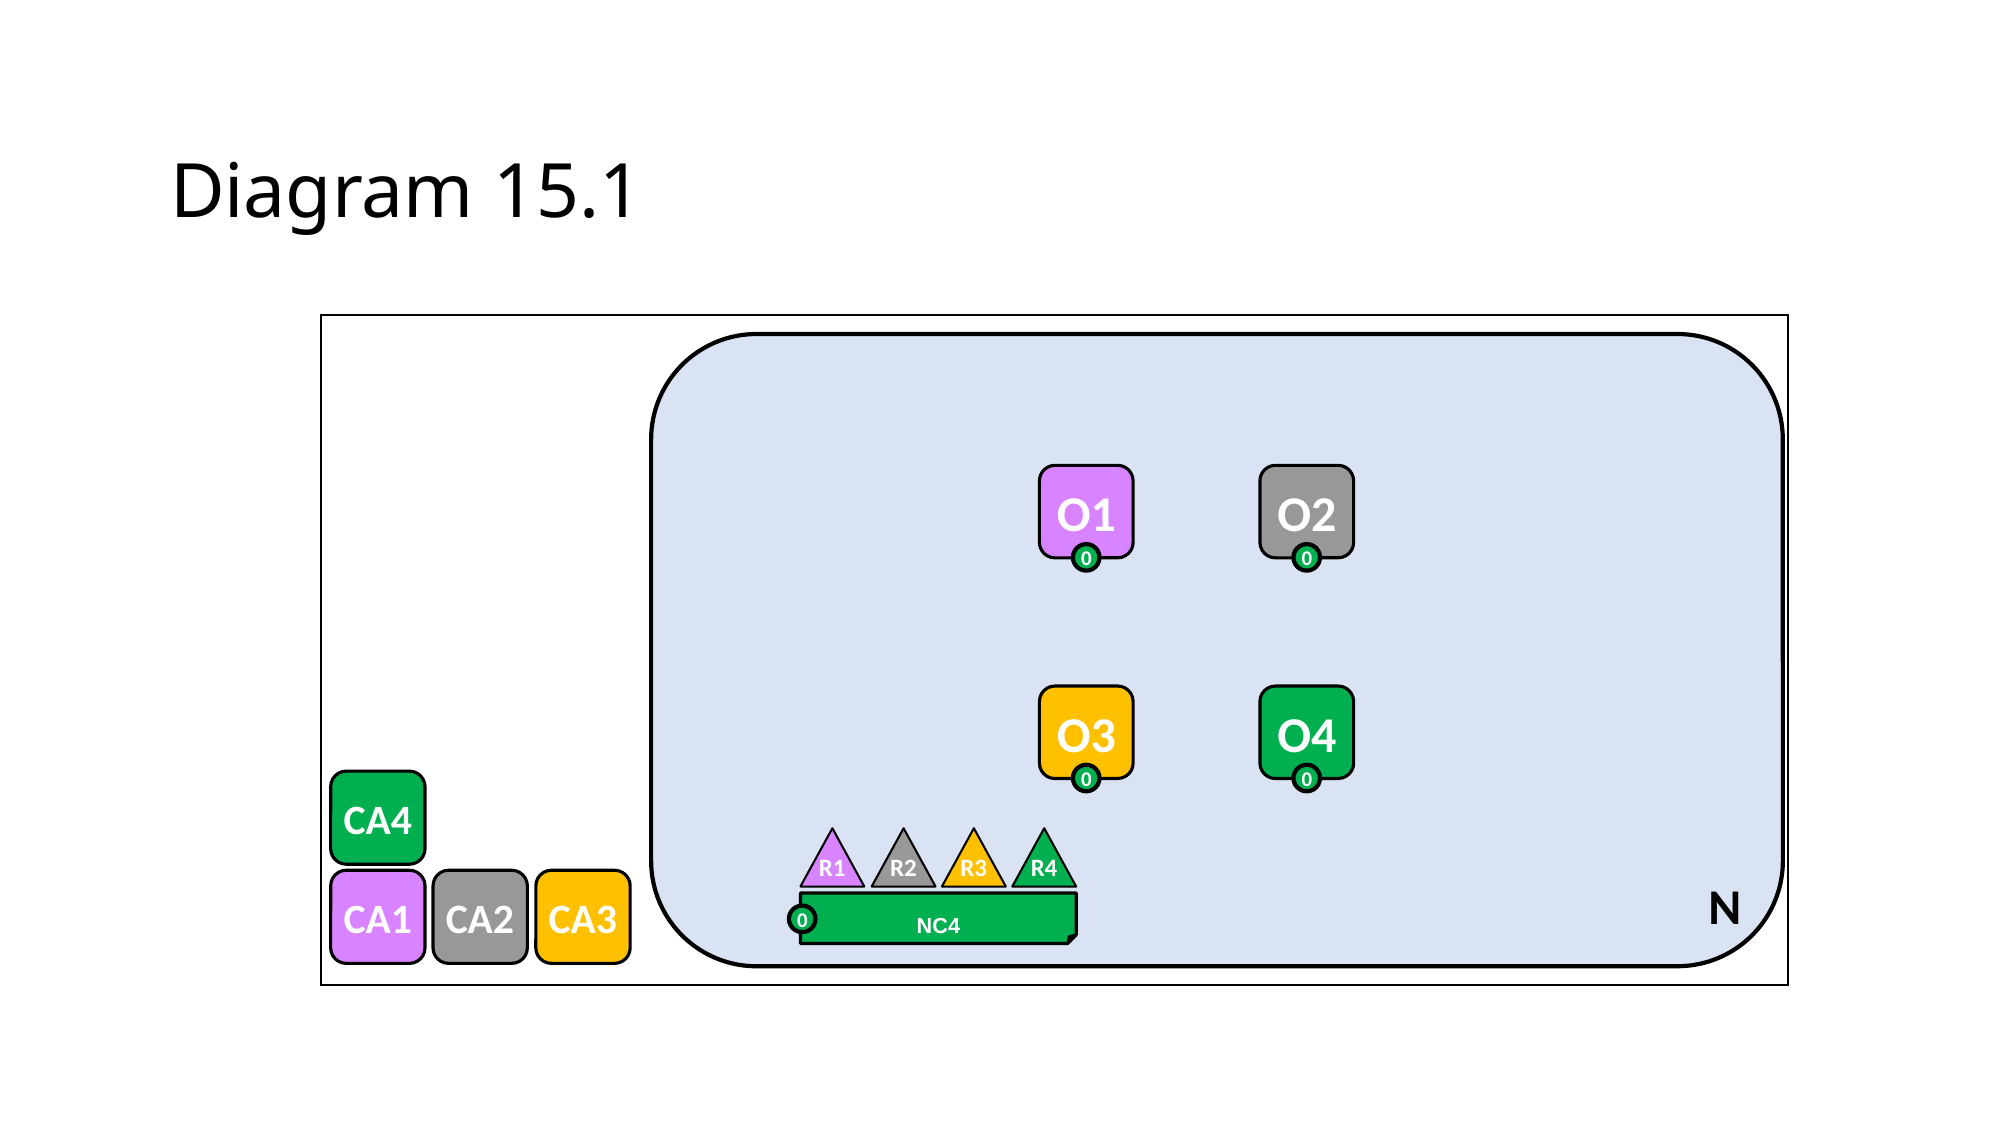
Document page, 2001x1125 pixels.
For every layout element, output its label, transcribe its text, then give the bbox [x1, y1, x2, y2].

text_box R3 [940, 826, 1008, 889]
text_box R2 [869, 826, 938, 889]
text_box 0 [1292, 764, 1321, 793]
text_box R1 [798, 826, 867, 889]
text_box 0 [788, 904, 817, 933]
text_box Diagram 15.1 [162, 84, 1888, 303]
text_box O2 [1257, 463, 1356, 560]
text_box 0 [1292, 543, 1321, 572]
text_box NC4 [800, 892, 1077, 944]
text_box 0 [1072, 764, 1101, 793]
text_box R4 [1010, 826, 1078, 889]
text_box O4 [1257, 683, 1356, 781]
text_box O3 [1037, 683, 1136, 781]
text_box 0 [1072, 543, 1101, 572]
text_box O1 [1037, 463, 1136, 560]
text_box [320, 315, 1788, 986]
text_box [330, 770, 631, 964]
